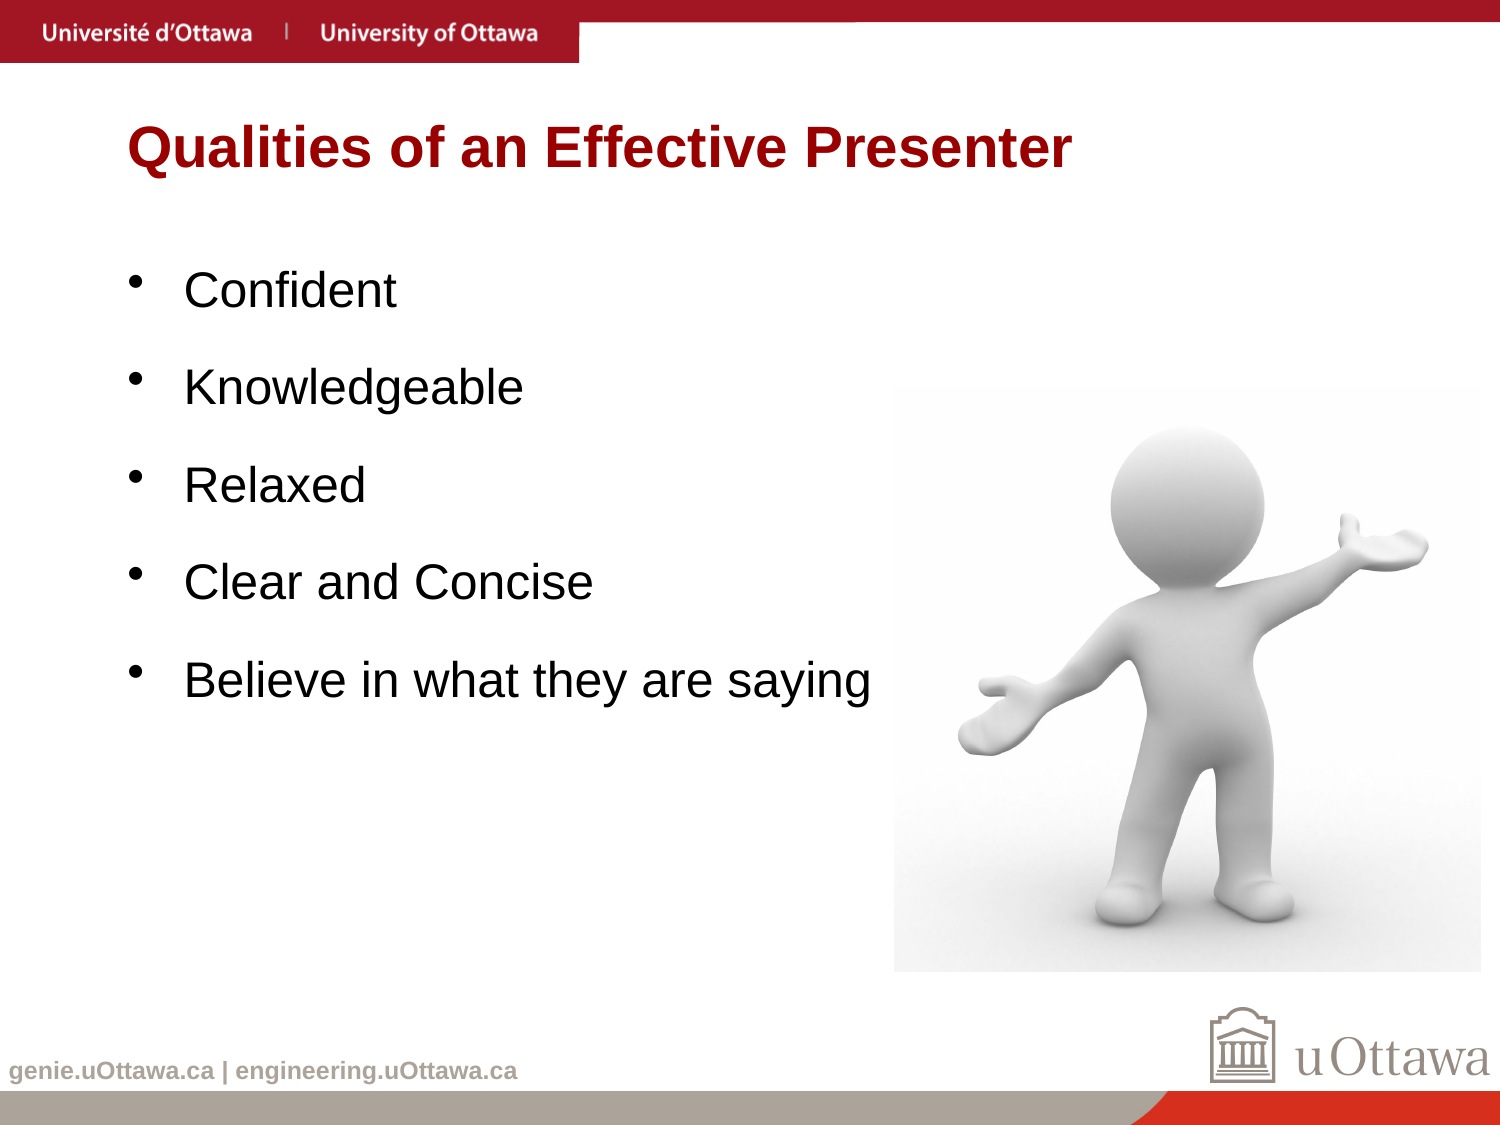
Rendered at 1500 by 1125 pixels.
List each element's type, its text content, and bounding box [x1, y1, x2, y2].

picture [894, 385, 1481, 972]
title Qualities of an Effective Presenter [112, 101, 1188, 213]
picture [1210, 1007, 1490, 1083]
picture [0, 1091, 1500, 1125]
list Confident Knowledgeable Relaxed Clear and Concise Believe in what they are saying [112, 249, 1388, 888]
picture [0, 0, 1500, 63]
